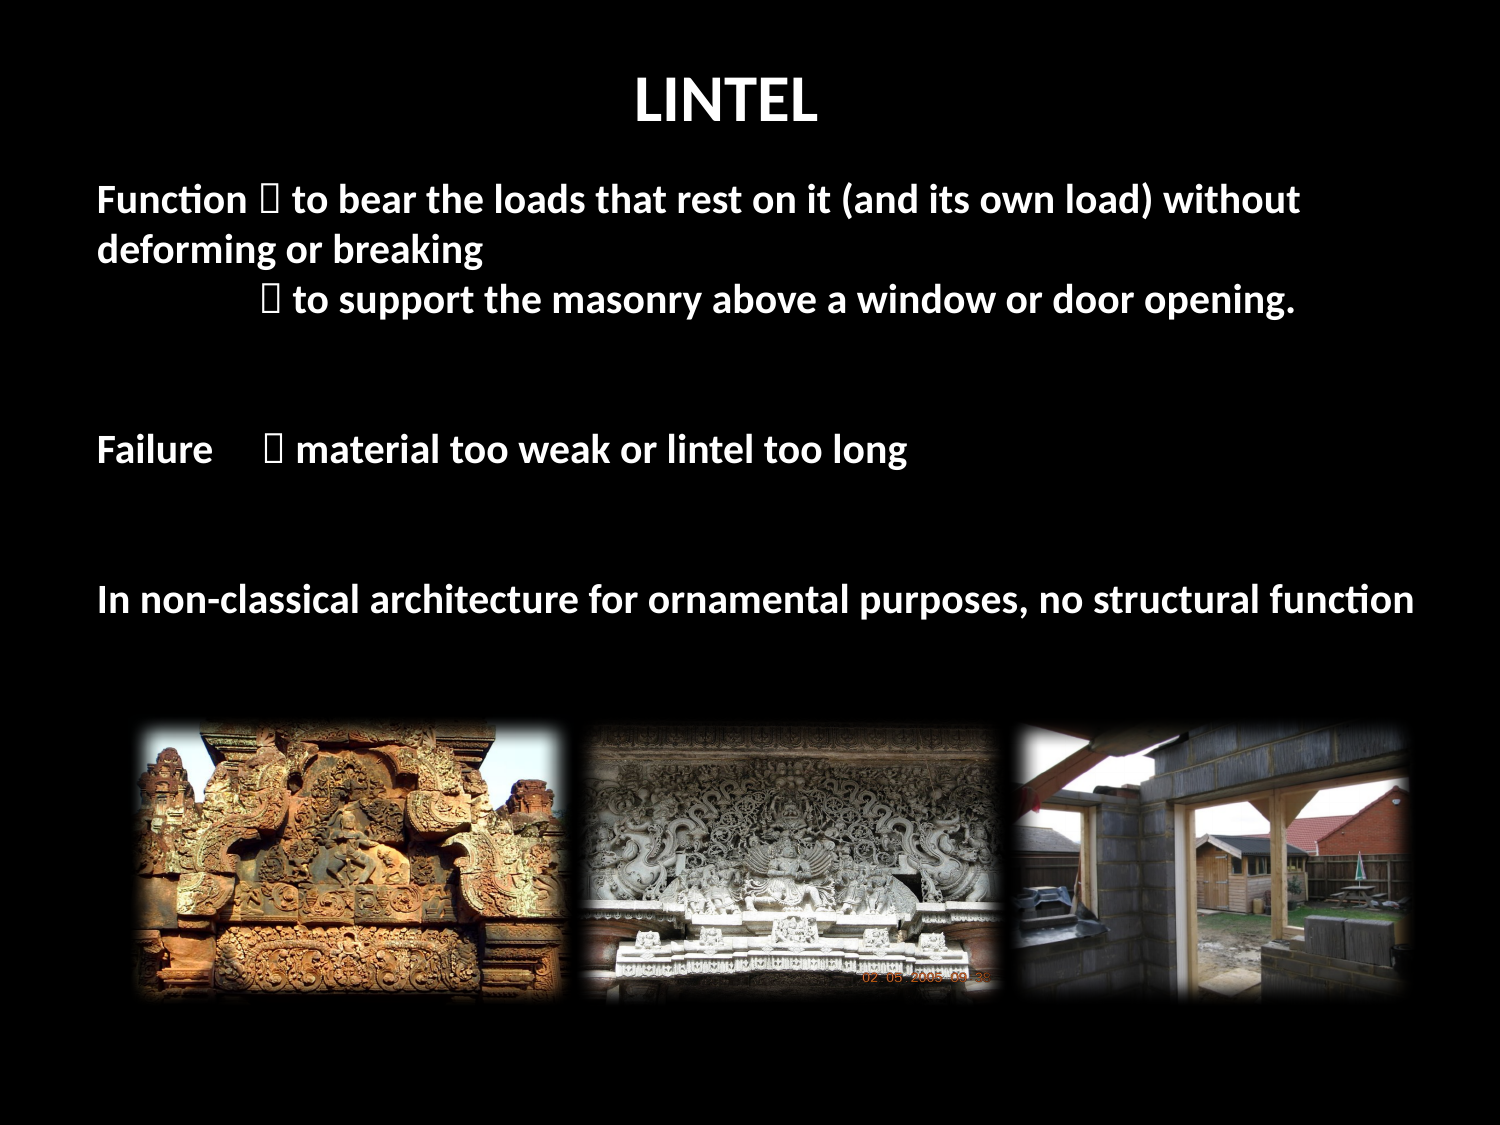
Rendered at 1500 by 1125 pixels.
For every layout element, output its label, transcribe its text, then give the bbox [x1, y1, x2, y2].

title LINTEL [480, 46, 973, 143]
picture [128, 714, 1419, 1009]
text_box Function  to bear the loads that rest on it (and its own load) without deforming or breaking  to support the masonry above a window or door opening. Failure  material too weak or lintel too long In non-classical architecture for ornamental purposes, no structural function [82, 163, 1500, 679]
